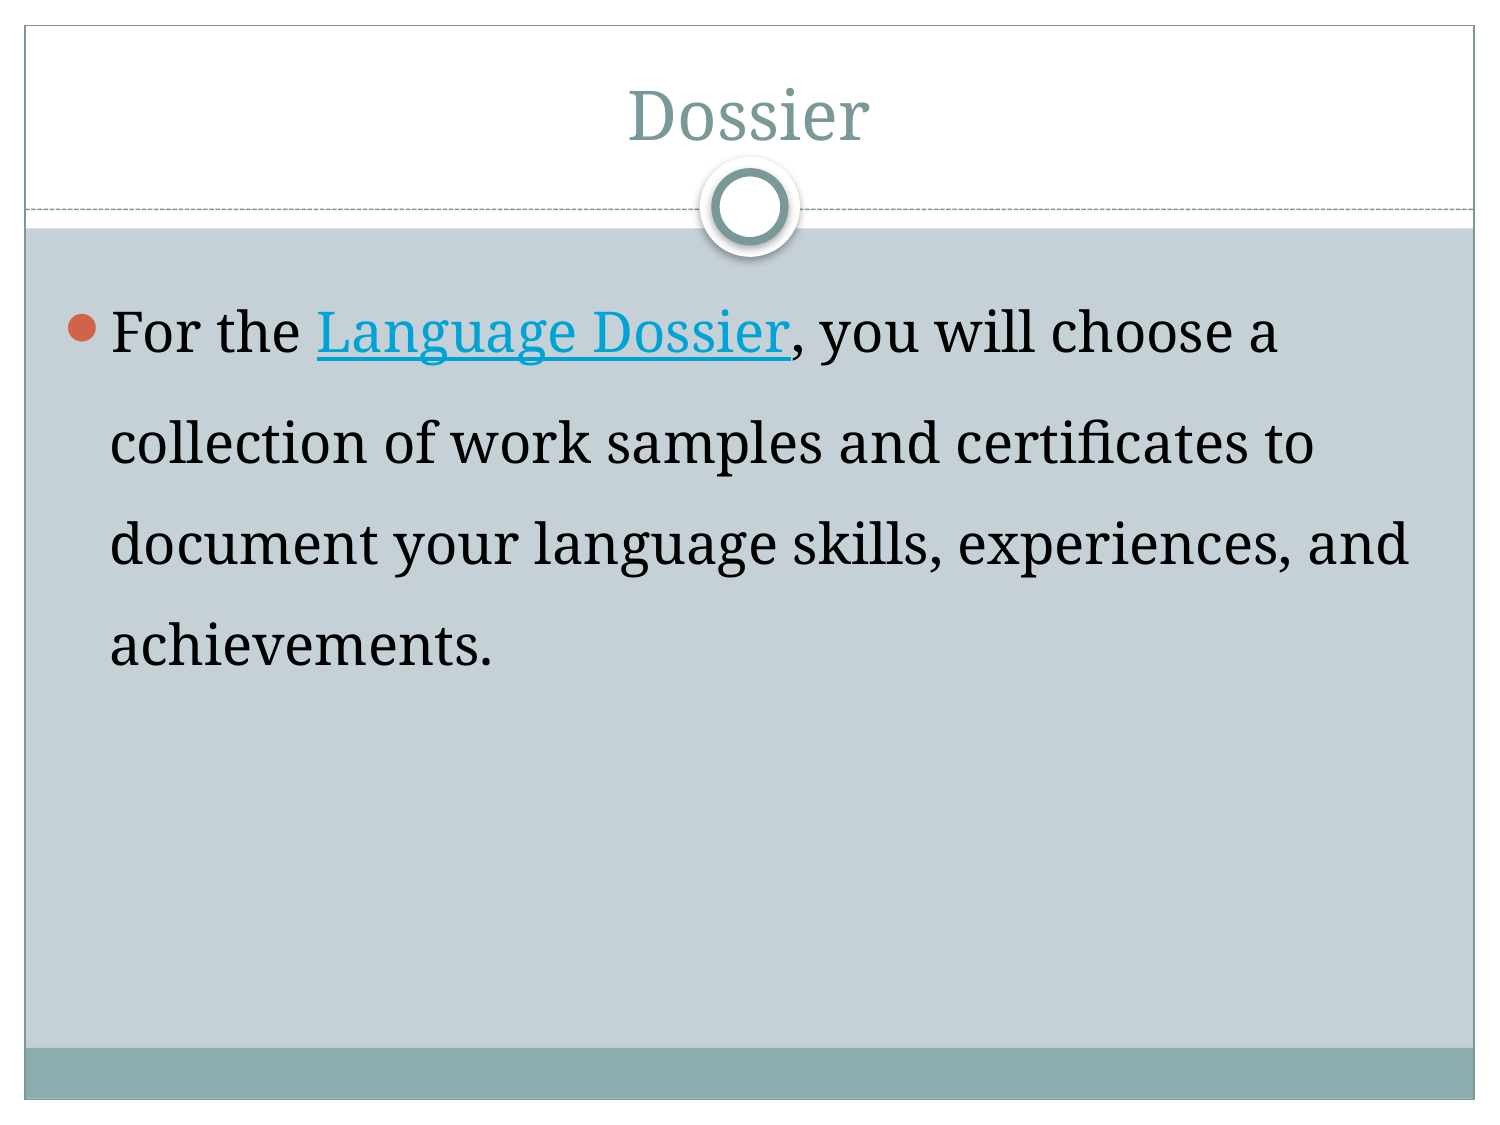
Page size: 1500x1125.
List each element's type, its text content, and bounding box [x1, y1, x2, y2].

title Dossier [49, 37, 1450, 162]
list For the Language Dossier, you will choose a collection of work samples and certificates to document your language skills, experiences, and achievements. [49, 250, 1445, 1001]
